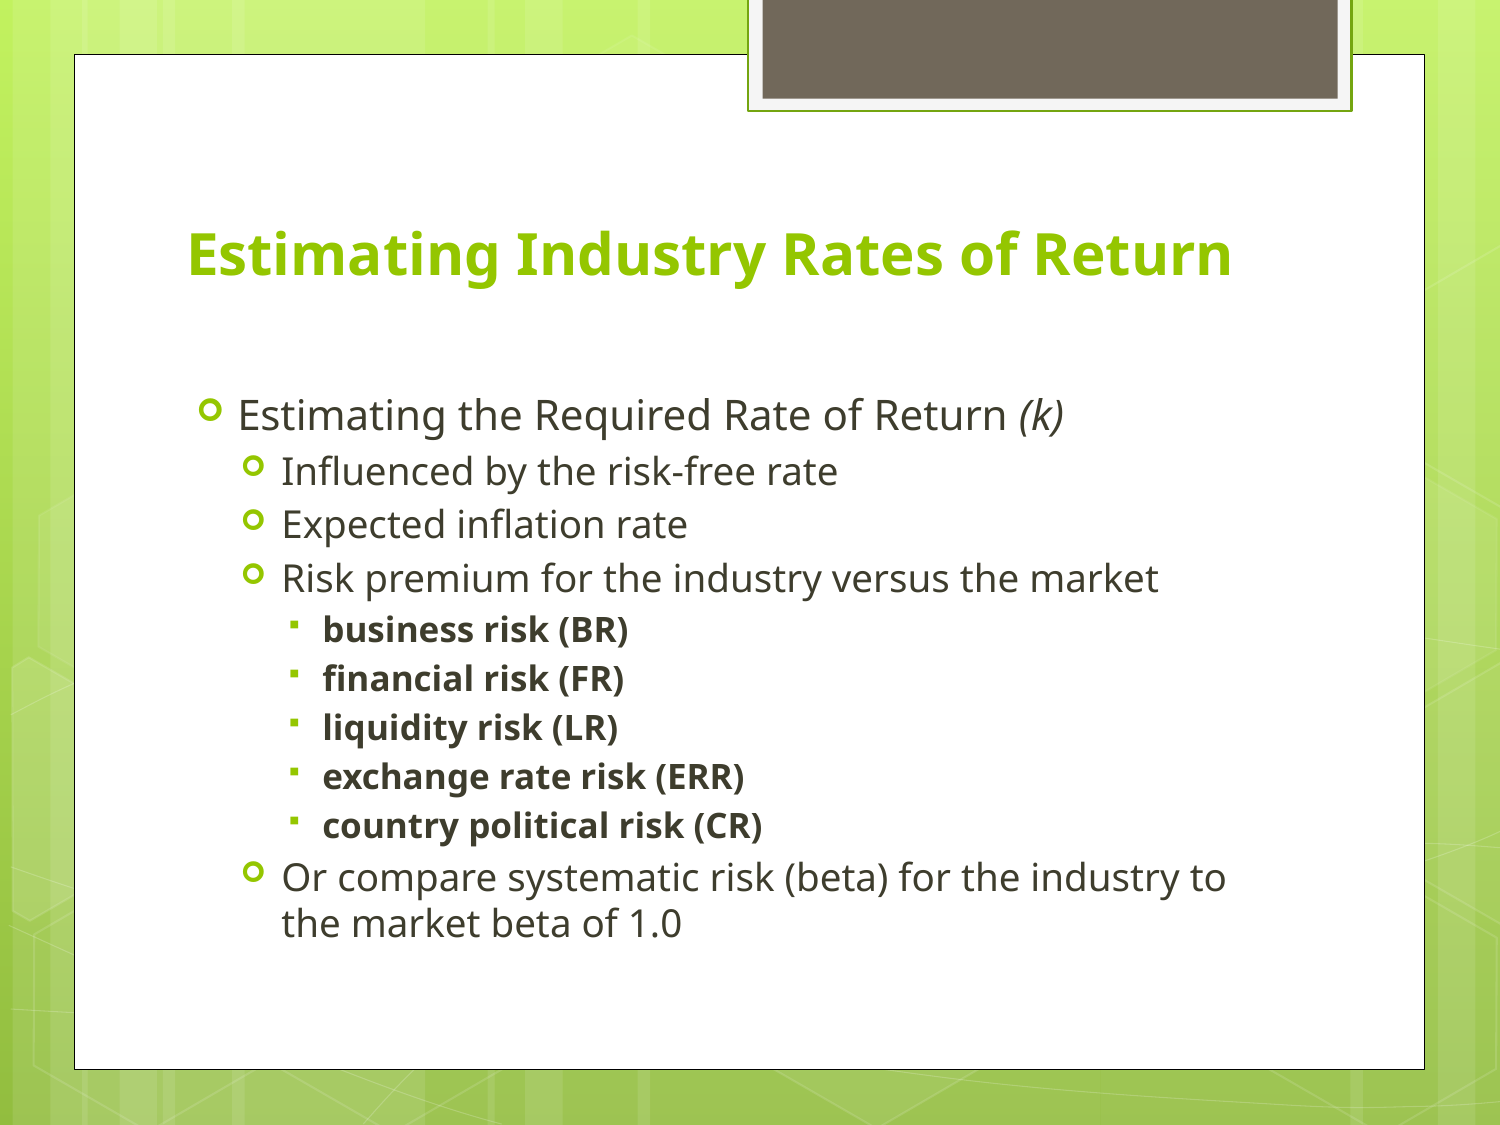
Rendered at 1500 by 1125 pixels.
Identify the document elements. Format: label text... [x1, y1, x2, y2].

list Estimating the Required Rate of Return (k) Influenced by the risk-free rate Expected inflation rate Risk premium for the industry versus the market business risk (BR) financial risk (FR) liquidity risk (LR) exchange rate risk (ERR) country political risk (CR) Or compare systematic risk (beta) for the industry to the market beta of 1.0 [171, 381, 1283, 957]
title Estimating Industry Rates of Return [171, 168, 1324, 295]
